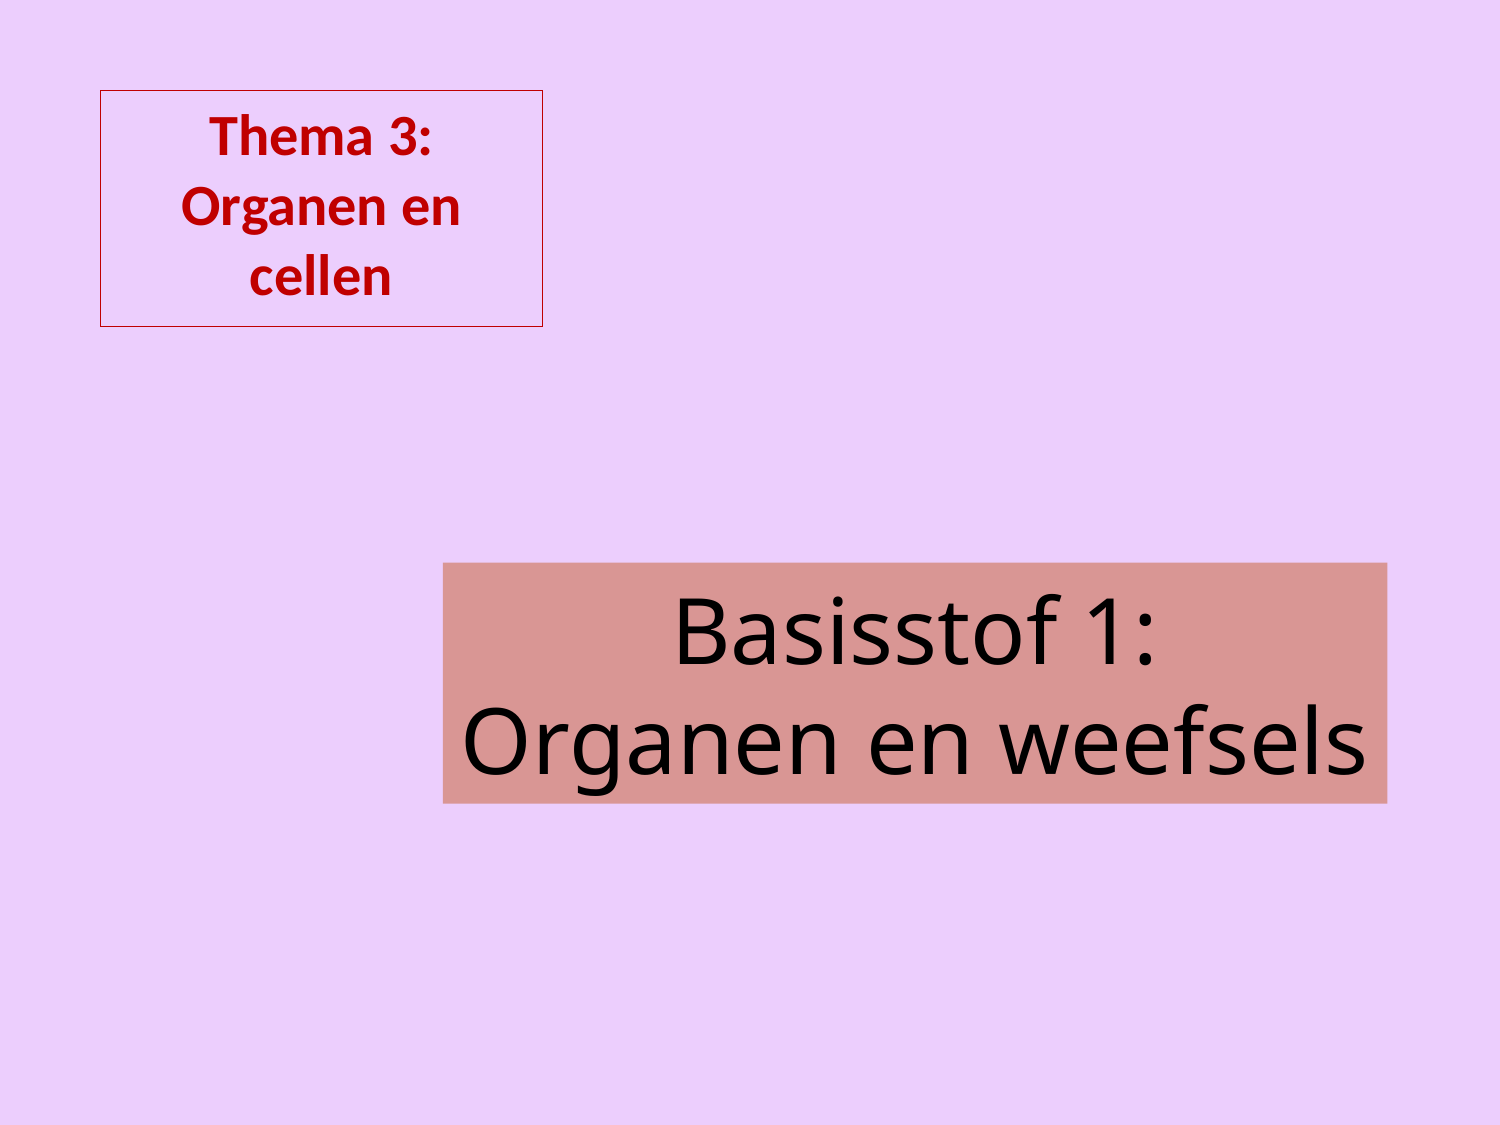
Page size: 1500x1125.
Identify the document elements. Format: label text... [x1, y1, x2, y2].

subtitle Thema 3: Organen en cellen [100, 90, 543, 327]
title Basisstof 1: Organen en weefsels [442, 562, 1388, 804]
